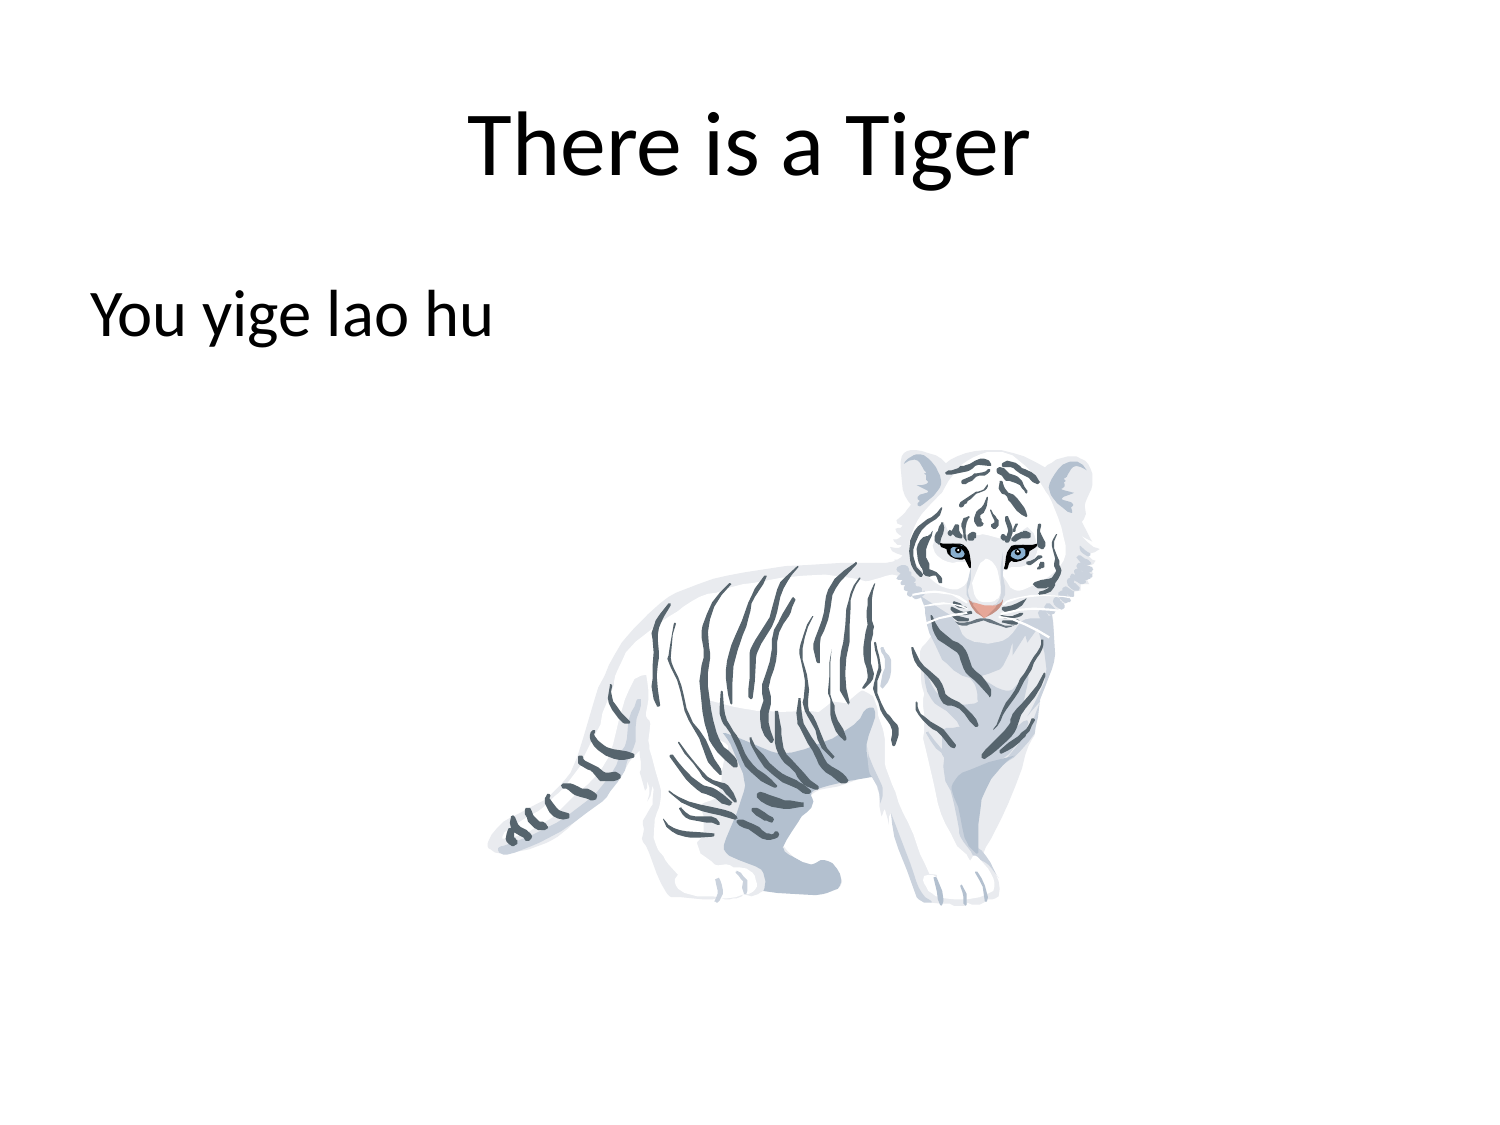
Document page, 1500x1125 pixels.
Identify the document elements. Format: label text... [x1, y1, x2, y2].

title There is a Tiger [75, 45, 1425, 233]
picture [487, 449, 1100, 906]
list You yige lao hu [75, 262, 1425, 1005]
